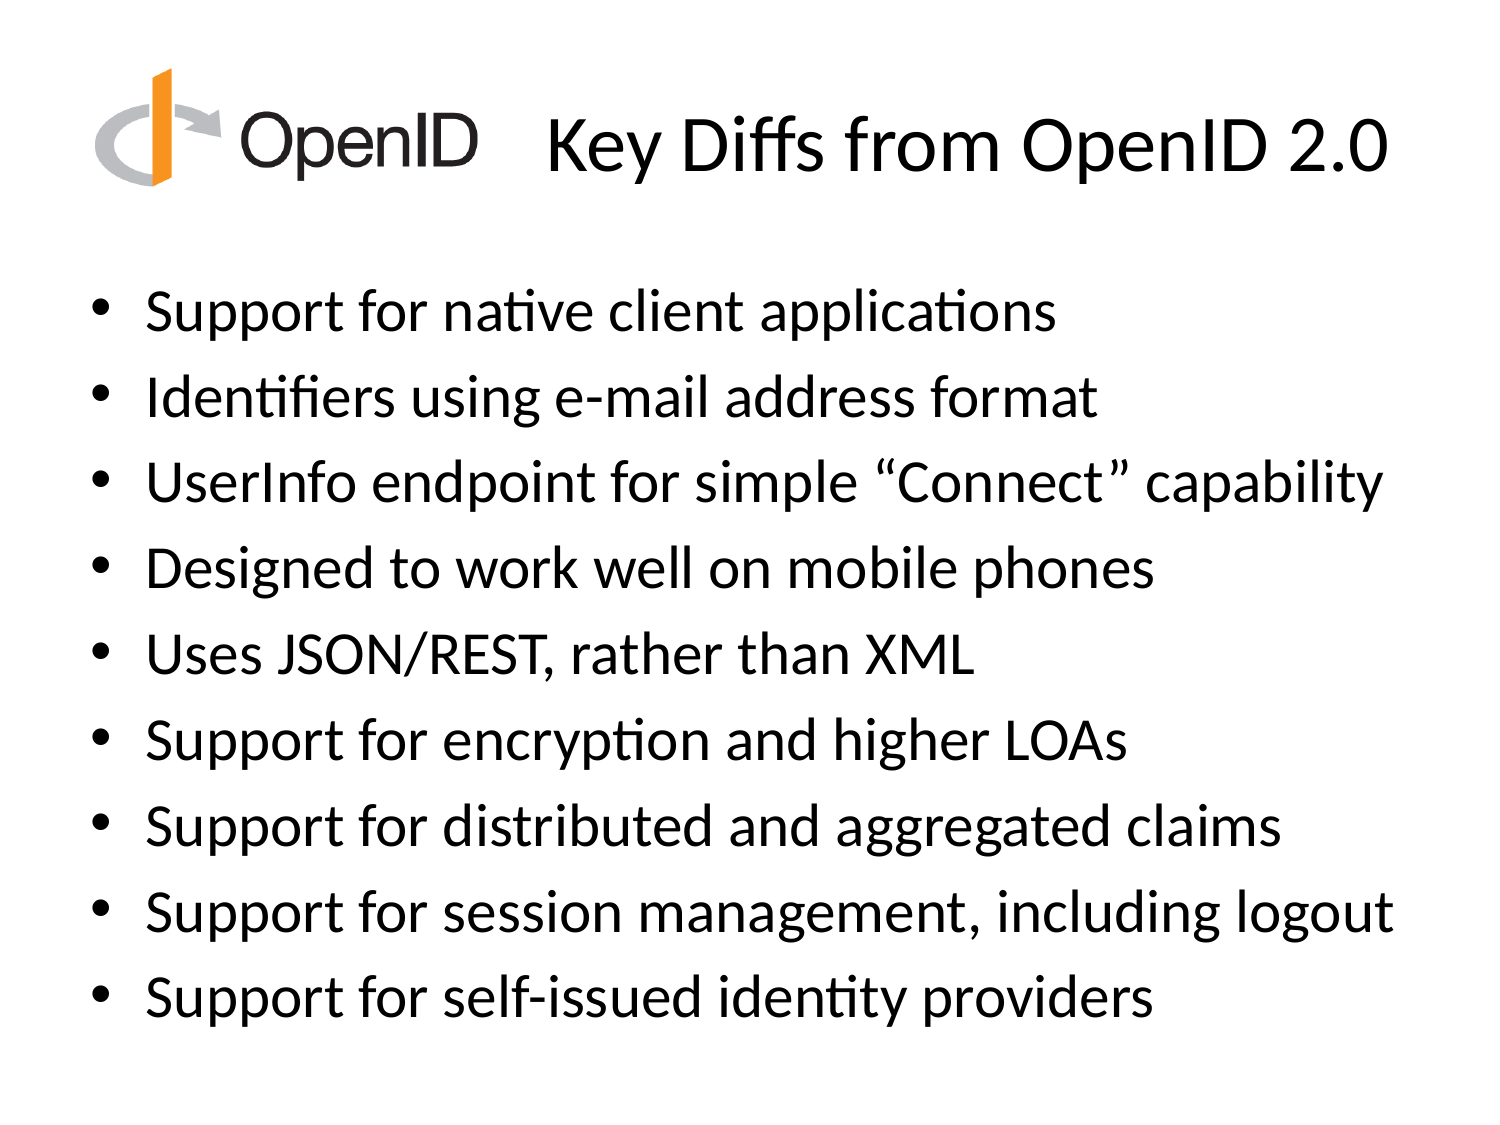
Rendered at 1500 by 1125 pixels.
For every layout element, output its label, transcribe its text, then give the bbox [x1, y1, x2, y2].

title Key Diffs from OpenID 2.0 [512, 45, 1425, 233]
list Support for native client applications Identifiers using e-mail address format UserInfo endpoint for simple “Connect” capability Designed to work well on mobile phones Uses JSON/REST, rather than XML Support for encryption and higher LOAs Support for distributed and aggregated claims Support for session management, including logout Support for self-issued identity providers [75, 262, 1445, 1047]
picture [64, 44, 513, 225]
